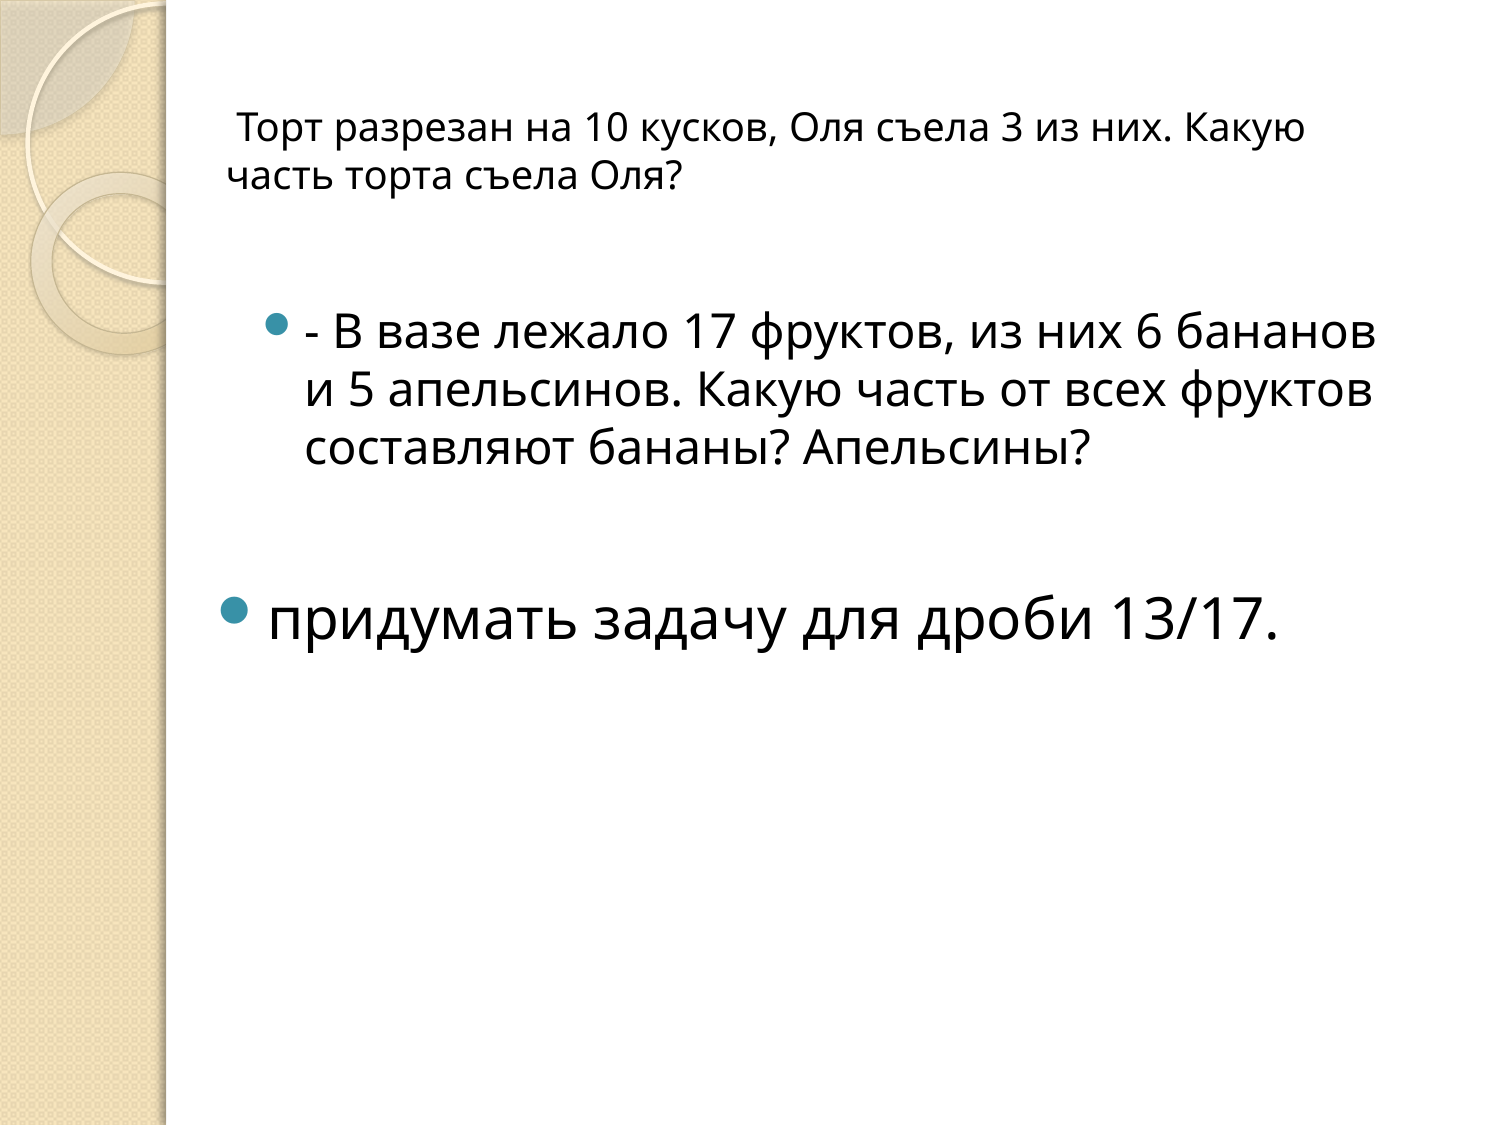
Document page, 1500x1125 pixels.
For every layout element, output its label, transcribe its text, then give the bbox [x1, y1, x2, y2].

list - В вазе лежало 17 фруктов, из них 6 бананов и 5 апельсинов. Какую часть от всех фруктов составляют бананы? Апельсины? [235, 292, 1395, 528]
title Торт разрезан на 10 кусков, Оля съела 3 из них. Какую часть торта съела Оля? [210, 93, 1441, 282]
list придумать задачу для дроби 13/17. [187, 574, 1466, 1015]
